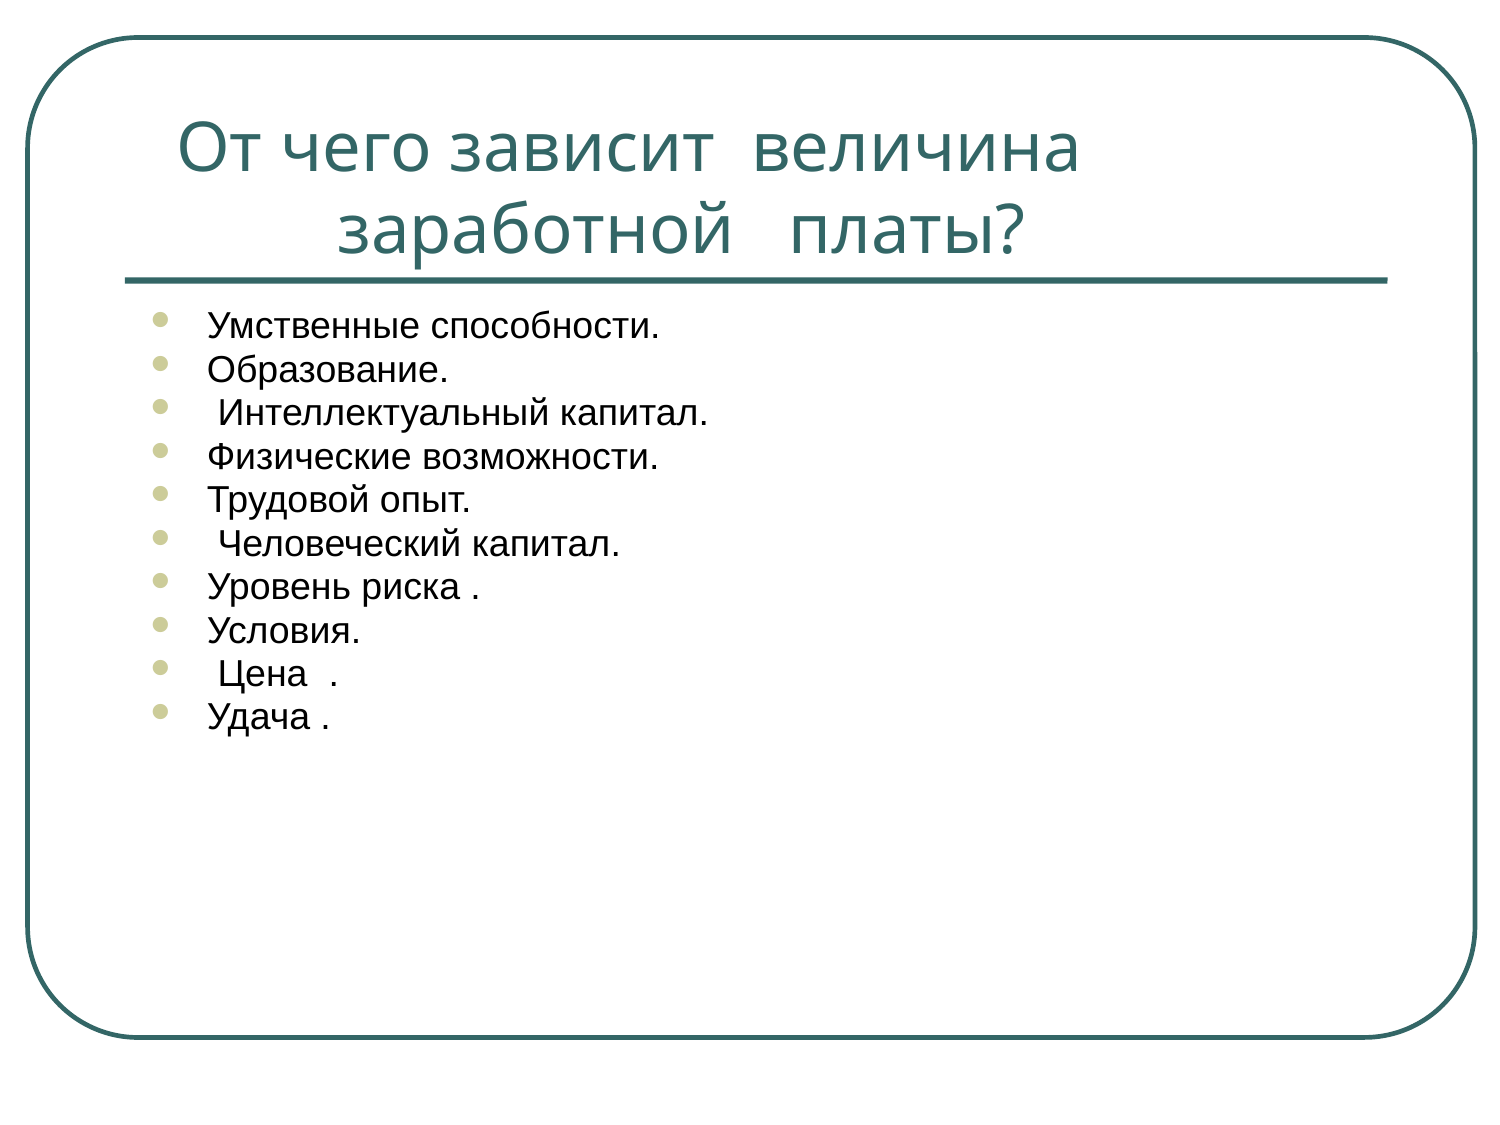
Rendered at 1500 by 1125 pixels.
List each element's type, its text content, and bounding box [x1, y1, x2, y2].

list Умственные способности. Образование. Интеллектуальный капитал. Физические возможности. Трудовой опыт. Человеческий капитал. Уровень риска . Условия. Цена . Удача . [135, 302, 1450, 800]
title От чего зависит величина заработной платы? [124, 87, 1388, 276]
